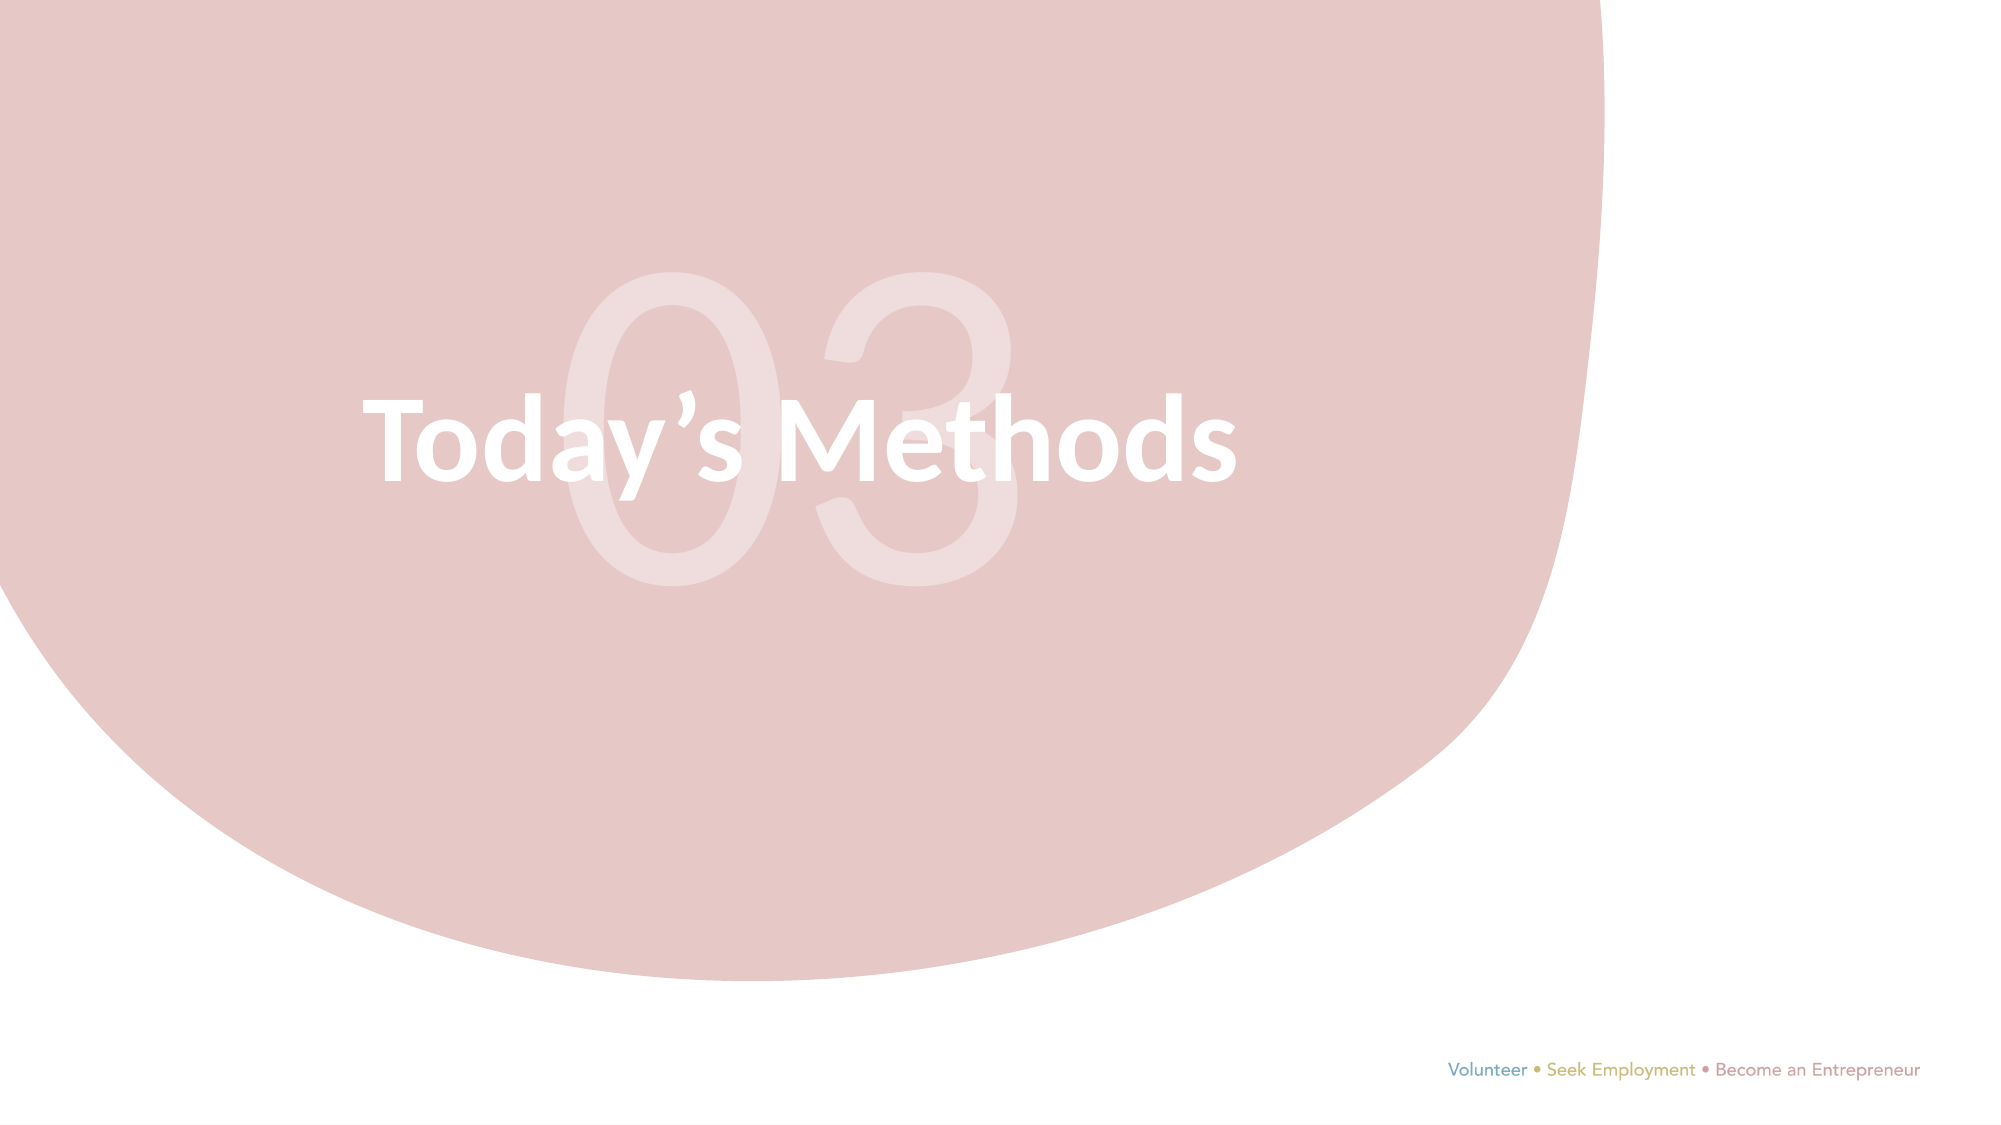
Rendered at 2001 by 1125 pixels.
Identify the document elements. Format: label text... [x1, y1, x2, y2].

picture [1418, 1046, 1971, 1103]
list 03 [205, 161, 1384, 690]
list Today’s Methods [212, 365, 1390, 894]
